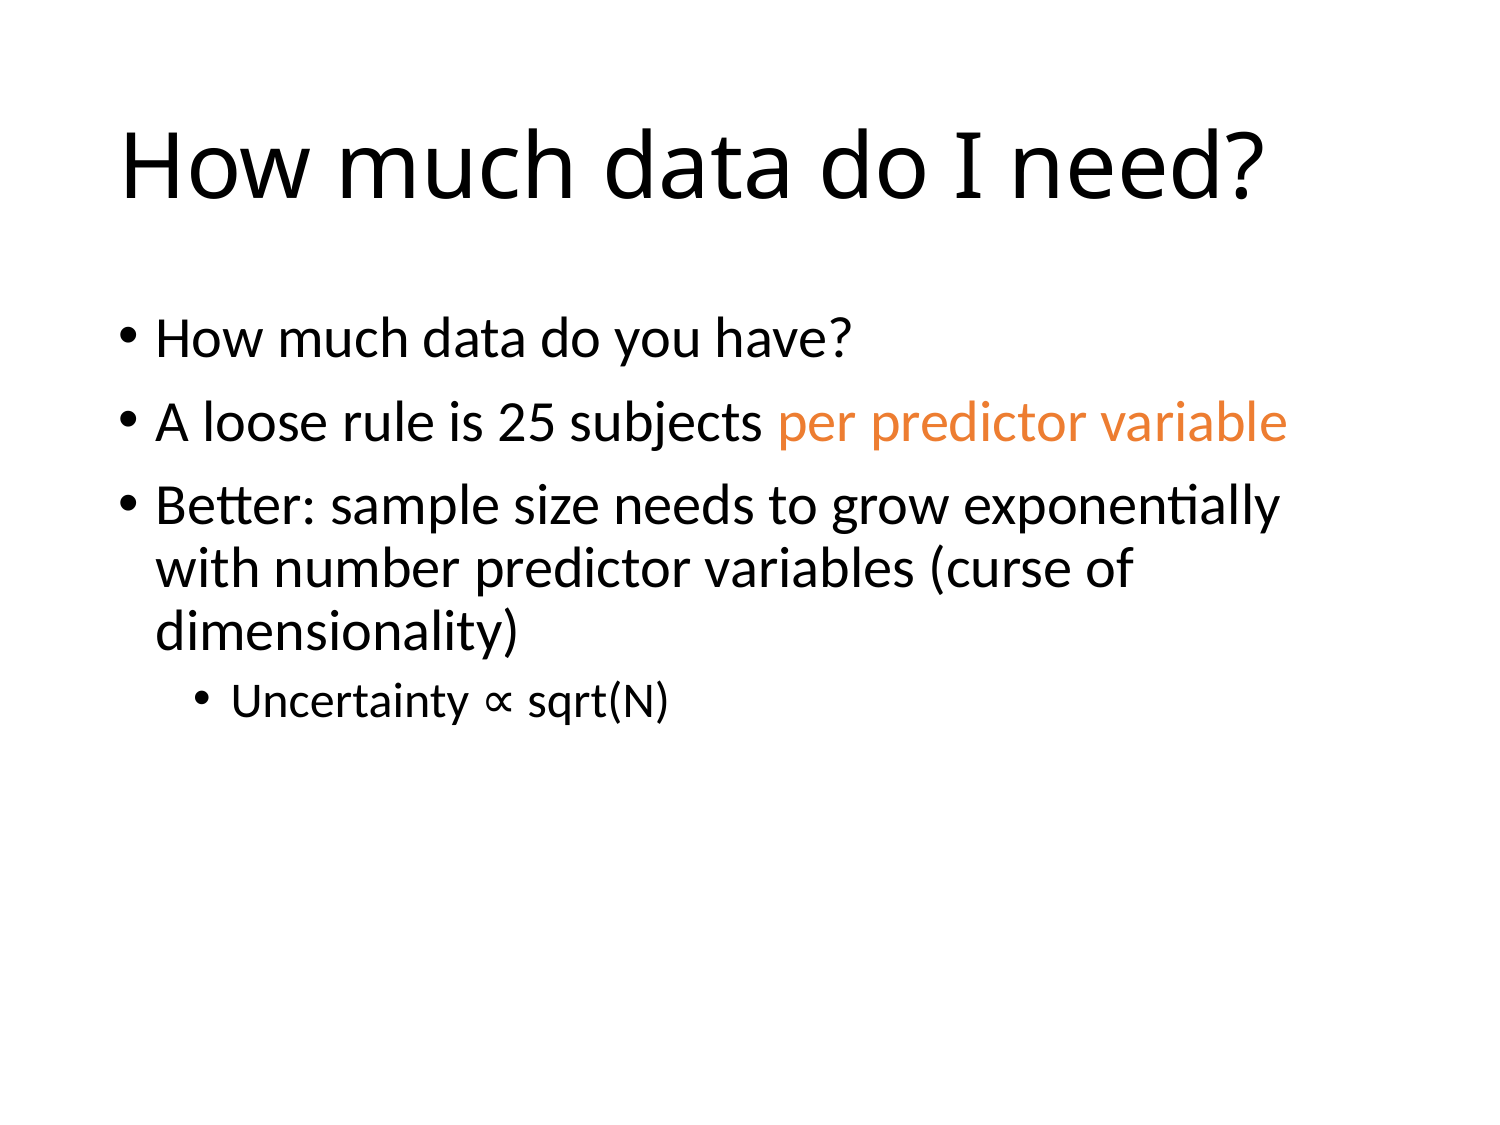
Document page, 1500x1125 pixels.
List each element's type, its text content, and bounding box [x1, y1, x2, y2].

list How much data do you have? A loose rule is 25 subjects per predictor variable Better: sample size needs to grow exponentially with number predictor variables (curse of dimensionality) Uncertainty ∝ sqrt(N) [103, 299, 1397, 1014]
title How much data do I need? [103, 59, 1397, 278]
